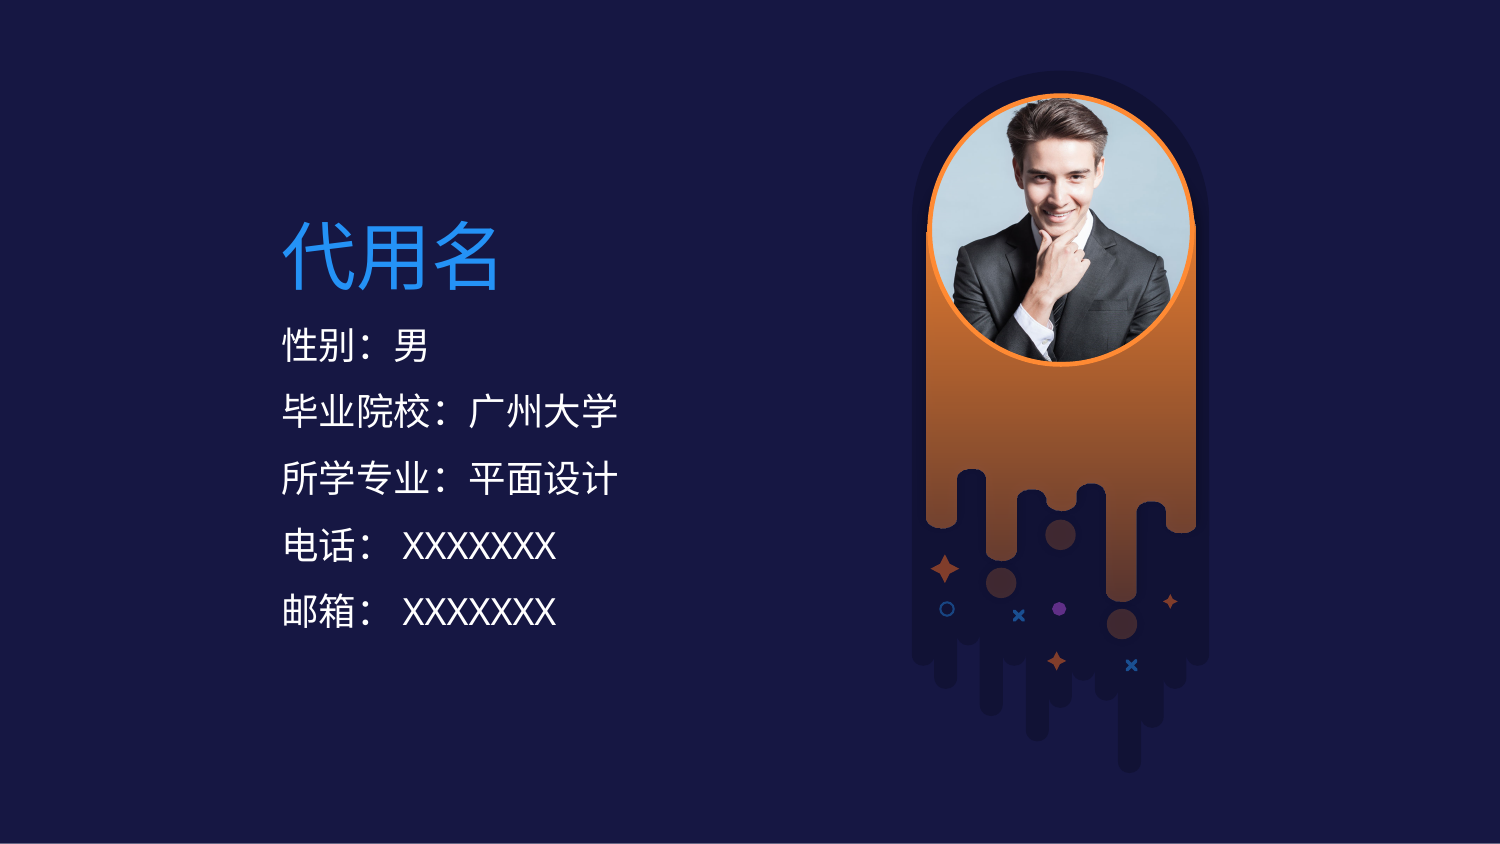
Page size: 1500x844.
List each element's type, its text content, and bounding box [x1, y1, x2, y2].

text_box 代用名 [266, 202, 564, 307]
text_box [911, 70, 1210, 774]
text_box 性别：男 [266, 314, 507, 374]
text_box 所学专业：平面设计 [266, 447, 657, 508]
text_box 电话：XXXXXXX [266, 514, 713, 574]
text_box 邮箱：XXXXXXX [266, 580, 713, 641]
text_box [0, 0, 1500, 844]
text_box 毕业院校：广州大学 [266, 380, 657, 441]
